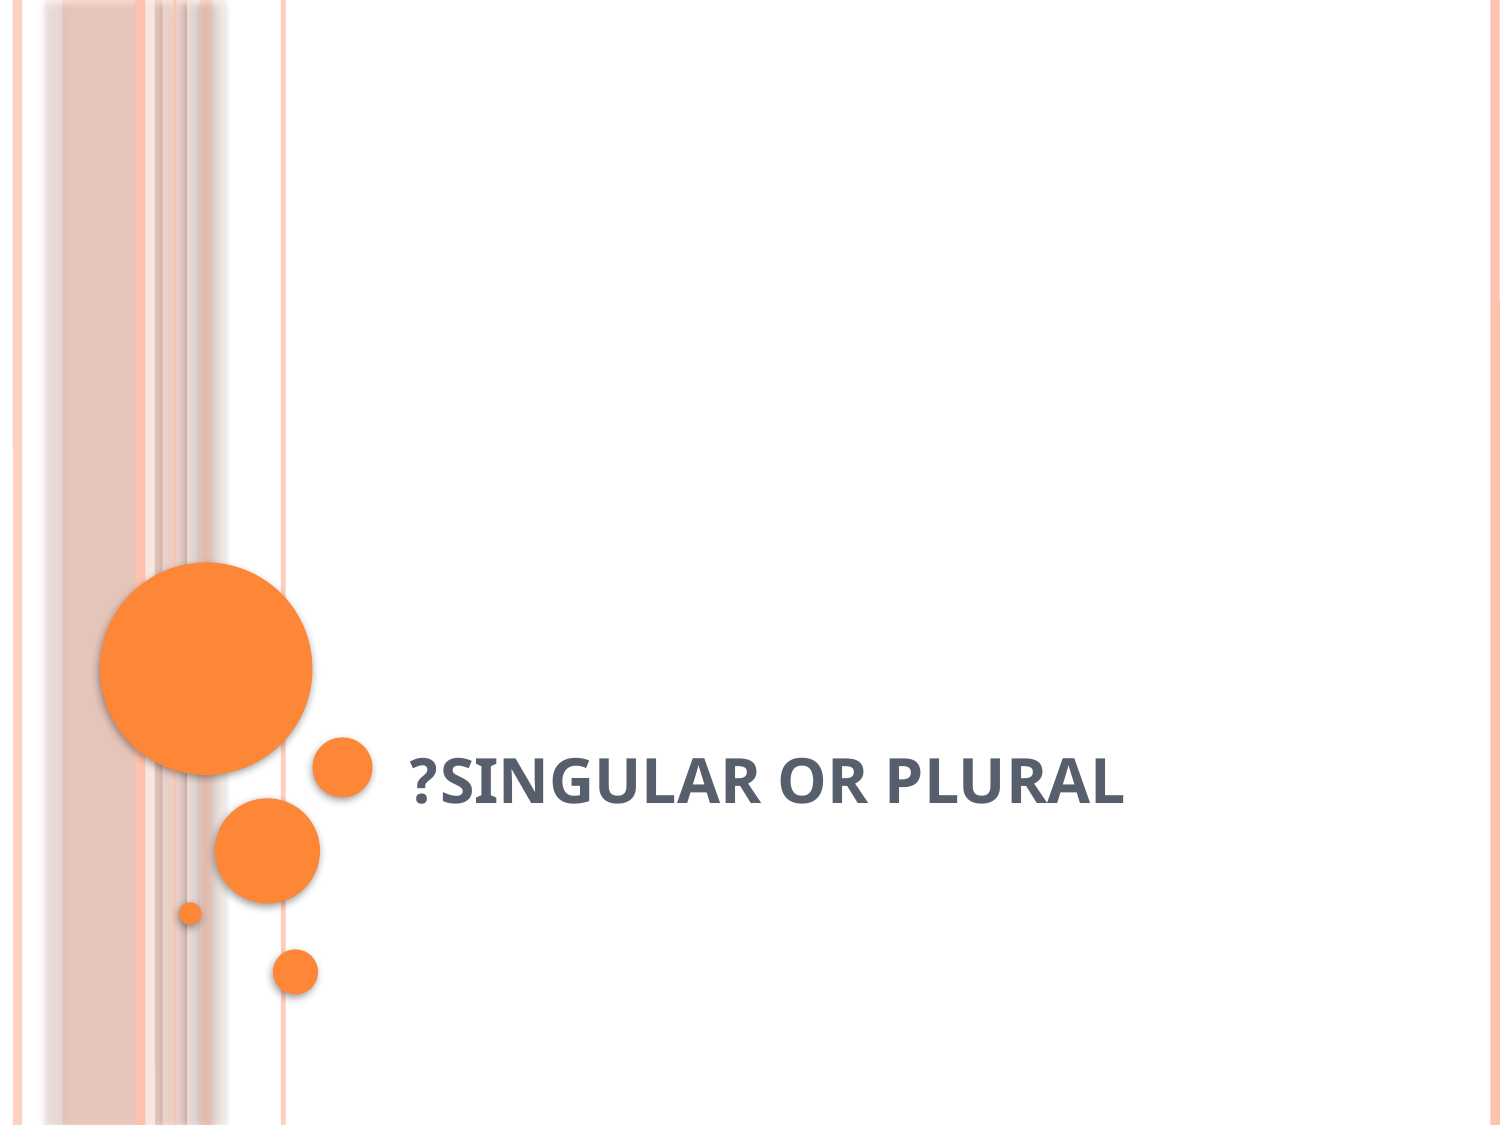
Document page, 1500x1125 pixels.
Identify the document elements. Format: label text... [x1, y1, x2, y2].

title Singular or Plural? [375, 512, 1388, 824]
